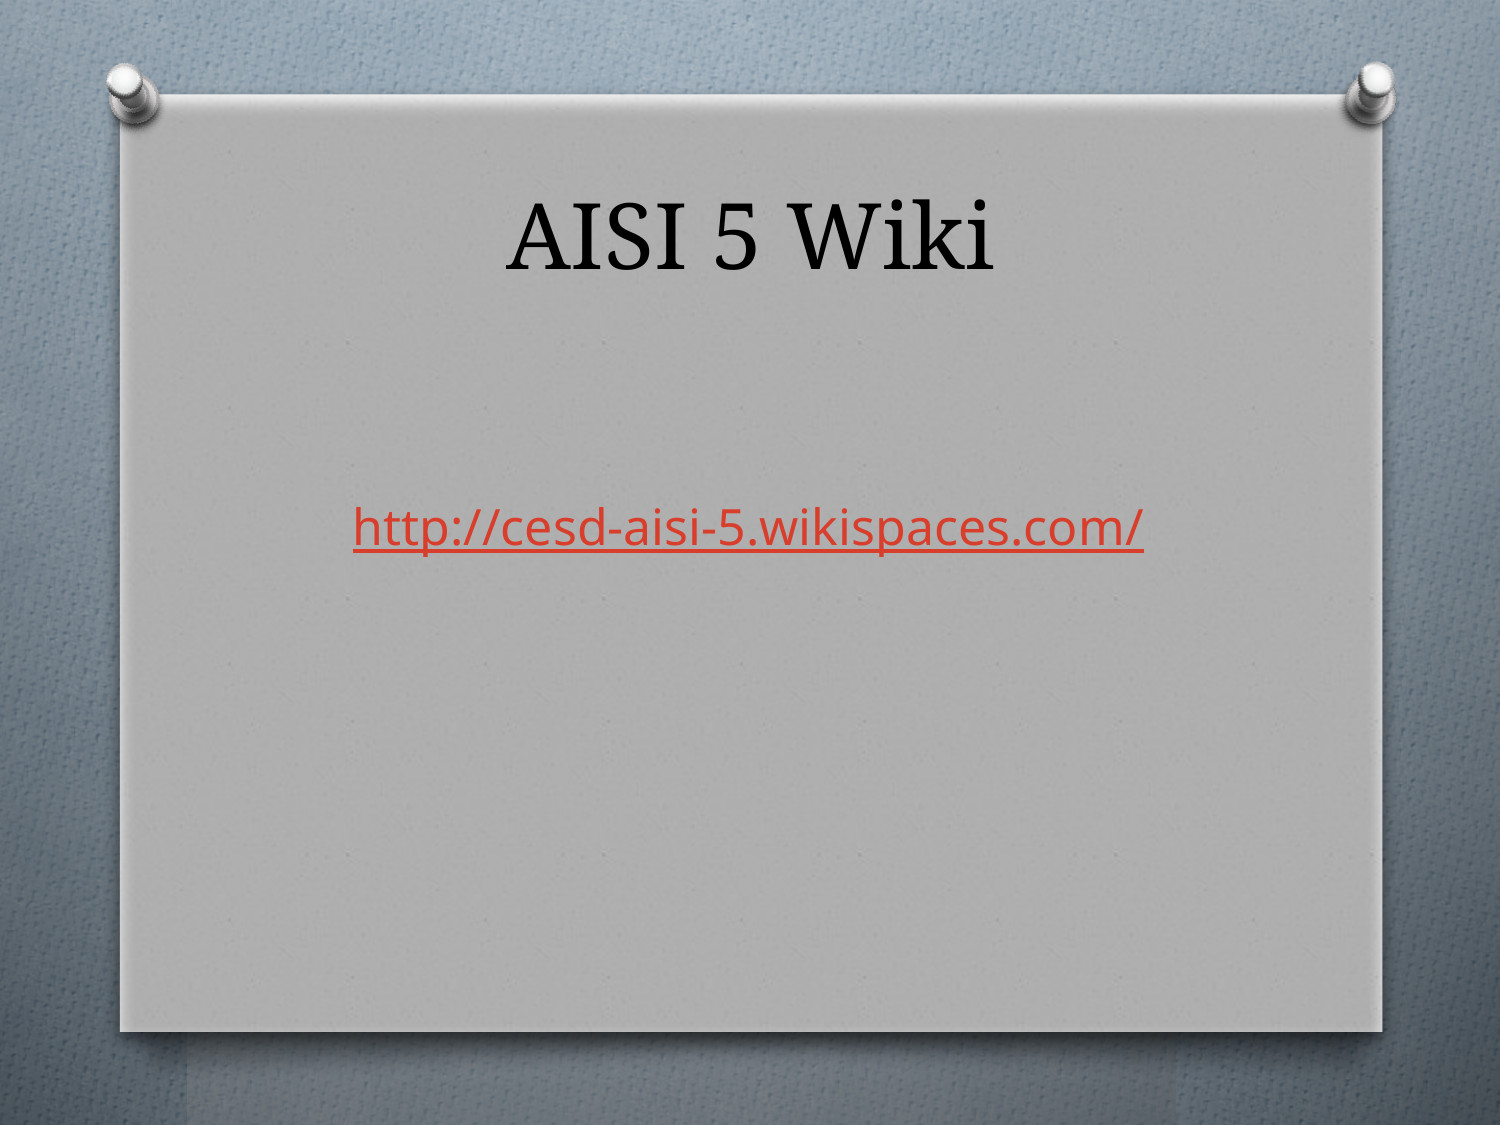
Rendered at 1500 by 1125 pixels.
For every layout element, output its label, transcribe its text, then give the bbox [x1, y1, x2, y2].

list http://cesd-aisi-5.wikispaces.com/ [240, 347, 1257, 939]
title AISI 5 Wiki [179, 134, 1323, 332]
picture [75, 29, 198, 153]
picture [1317, 35, 1439, 156]
